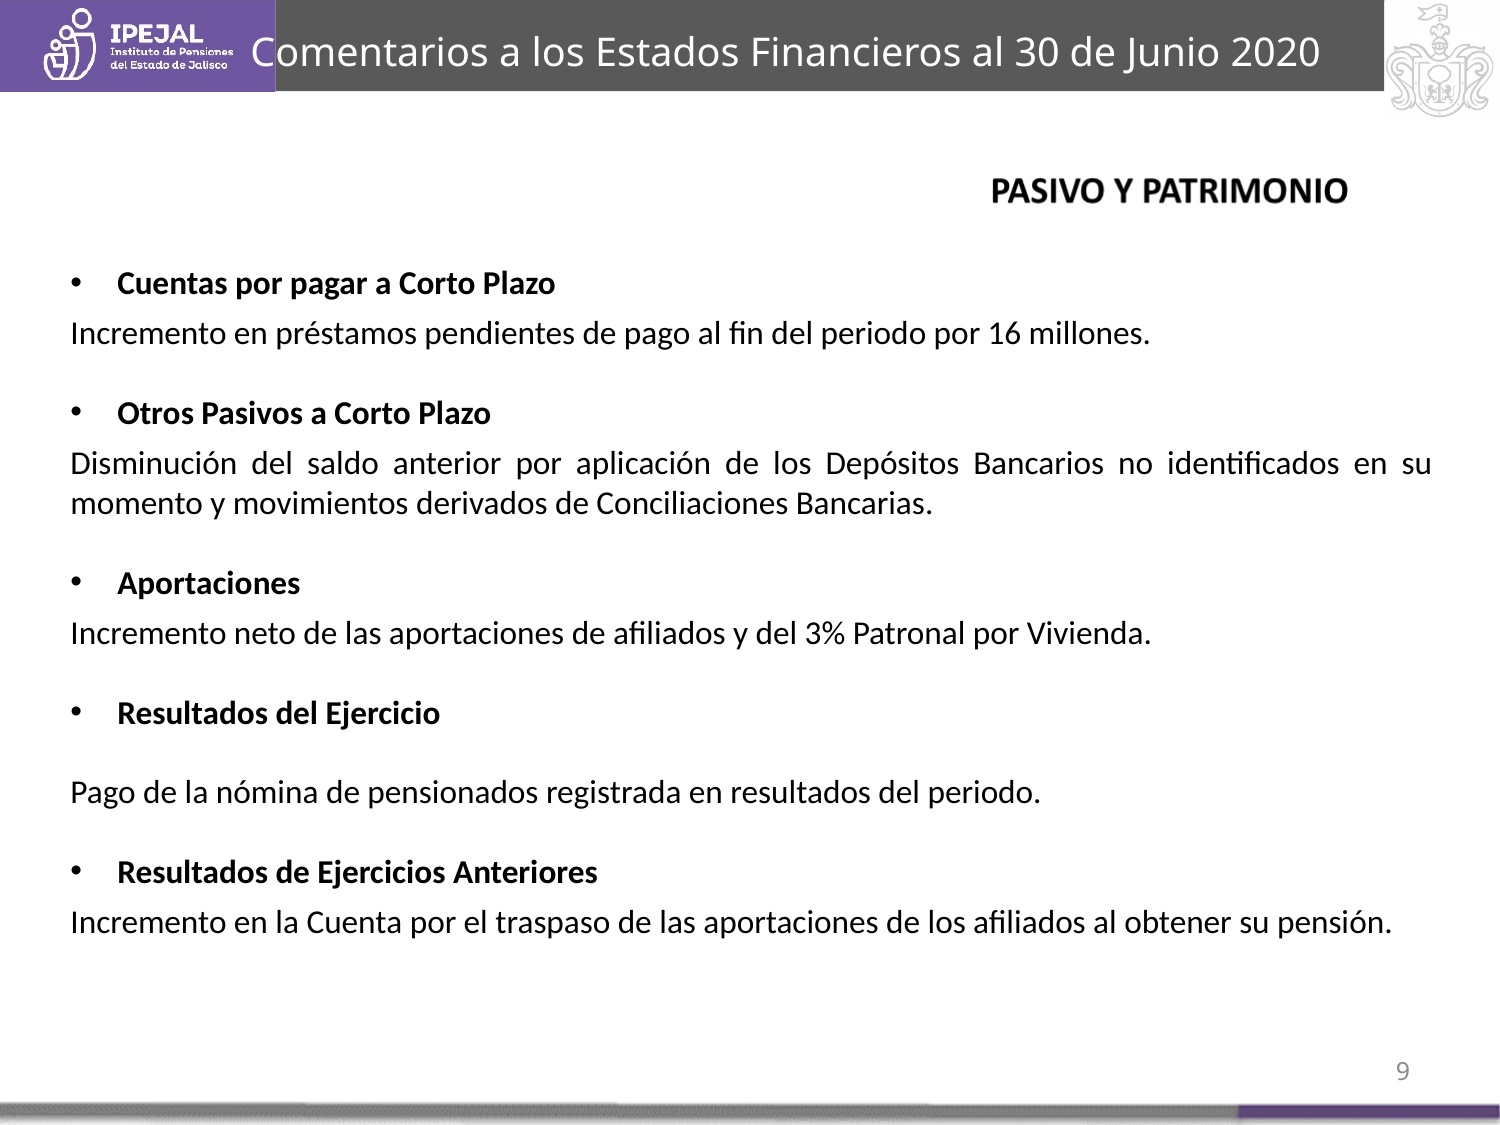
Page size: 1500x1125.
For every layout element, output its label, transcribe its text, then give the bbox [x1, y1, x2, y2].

picture [0, 0, 276, 92]
text_box Cuentas por pagar a Corto Plazo Incremento en préstamos pendientes de pago al fin del periodo por 16 millones. Otros Pasivos a Corto Plazo Disminución del saldo anterior por aplicación de los Depósitos Bancarios no identificados en su momento y movimientos derivados de Conciliaciones Bancarias. Aportaciones Incremento neto de las aportaciones de afiliados y del 3% Patronal por Vivienda. Resultados del Ejercicio Pago de la nómina de pensionados registrada en resultados del periodo. Resultados de Ejercicios Anteriores Incremento en la Cuenta por el traspaso de las aportaciones de los afiliados al obtener su pensión. [55, 254, 1450, 948]
picture [967, 154, 1373, 237]
text_box Comentarios a los Estados Financieros al 30 de Junio 2020 [235, 19, 1337, 82]
picture [0, 1096, 1500, 1125]
slide_number 8 [1074, 1042, 1425, 1103]
